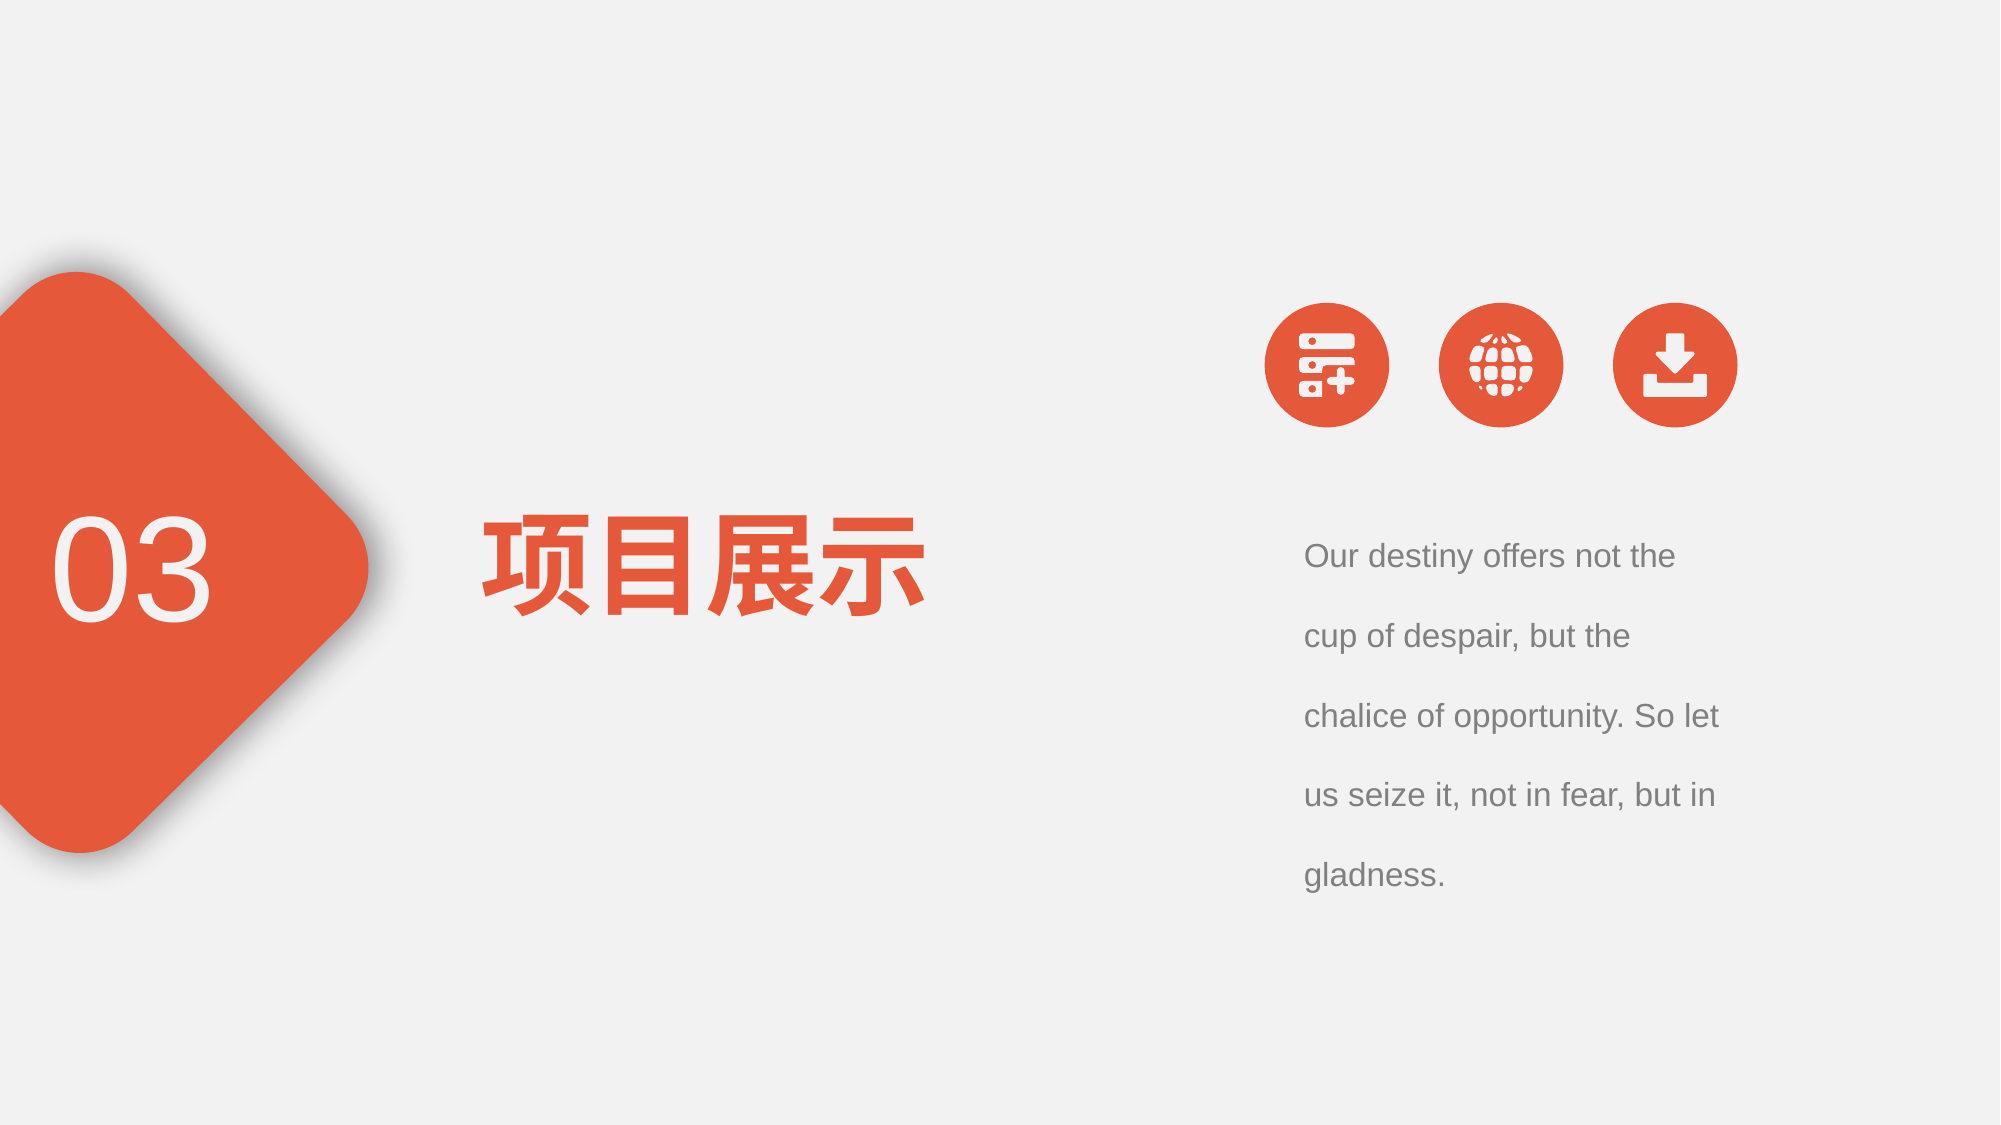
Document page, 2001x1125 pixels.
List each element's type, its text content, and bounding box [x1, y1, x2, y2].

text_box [1264, 302, 1738, 428]
text_box 项目展示 [465, 486, 946, 637]
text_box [0, 332, 303, 793]
text_box Our destiny offers not the cup of despair, but the chalice of opportunity. So let us seize it, not in fear, but in gladness. [1289, 486, 1744, 901]
